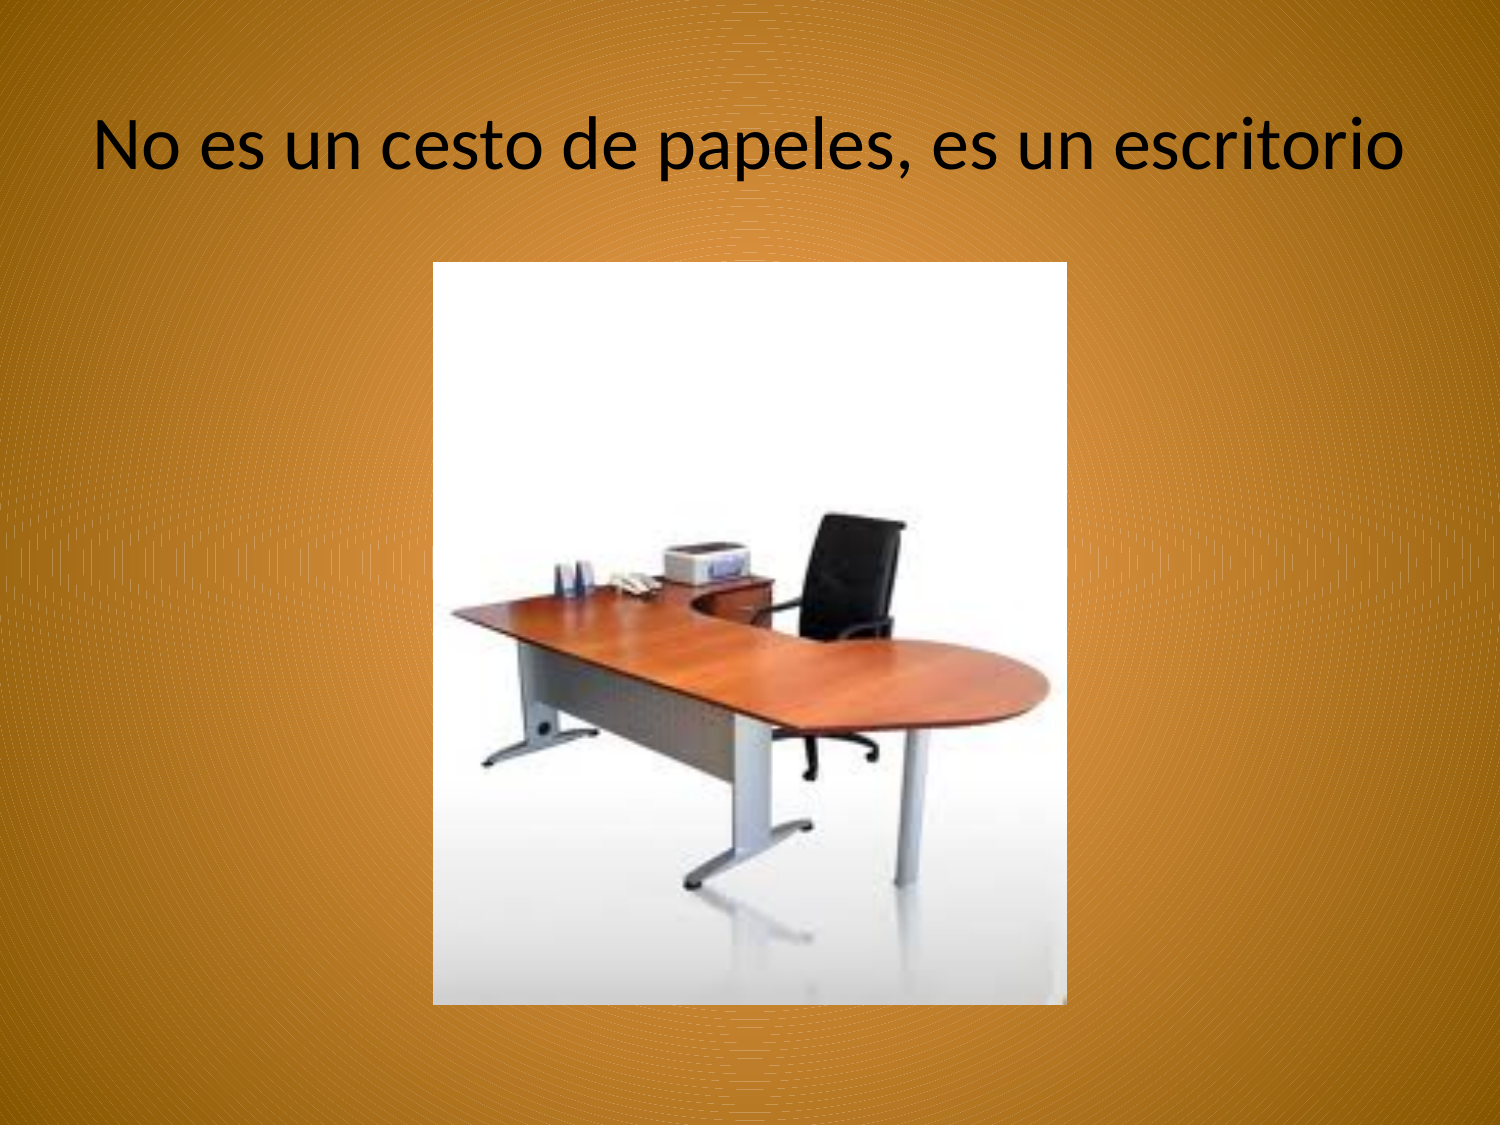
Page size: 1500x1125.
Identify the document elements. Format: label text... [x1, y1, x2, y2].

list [74, 262, 1426, 1006]
title No es un cesto de papeles, es un escritorio [75, 45, 1425, 233]
